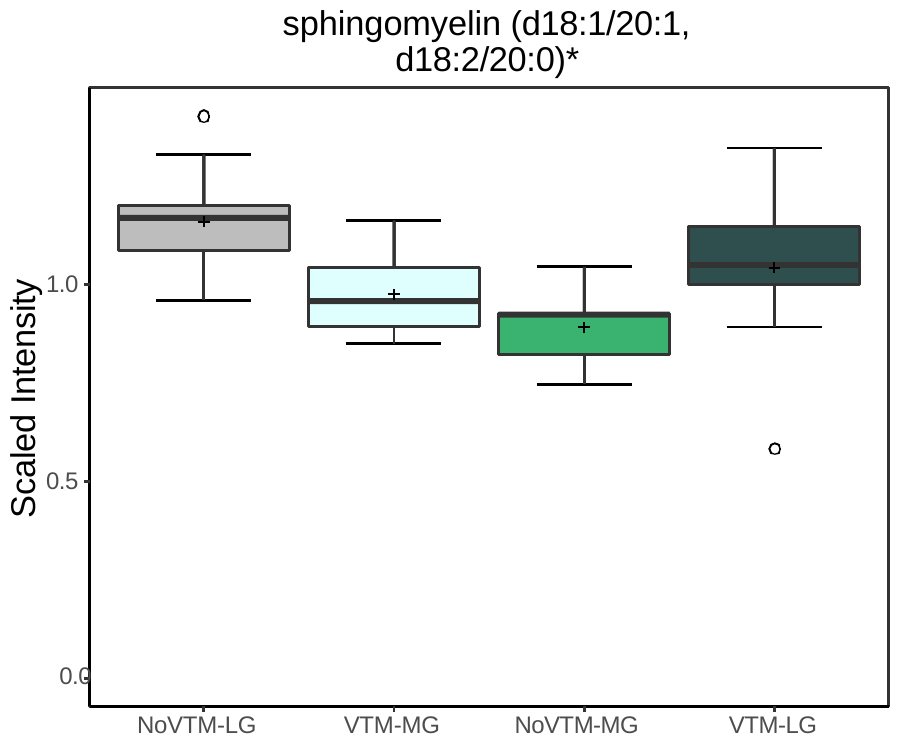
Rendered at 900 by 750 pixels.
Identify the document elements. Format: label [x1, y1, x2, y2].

slide_number [134, 713, 275, 750]
title [130, 0, 770, 86]
text_box [1, 266, 82, 521]
text_box [83, 86, 891, 738]
footer [57, 661, 95, 750]
